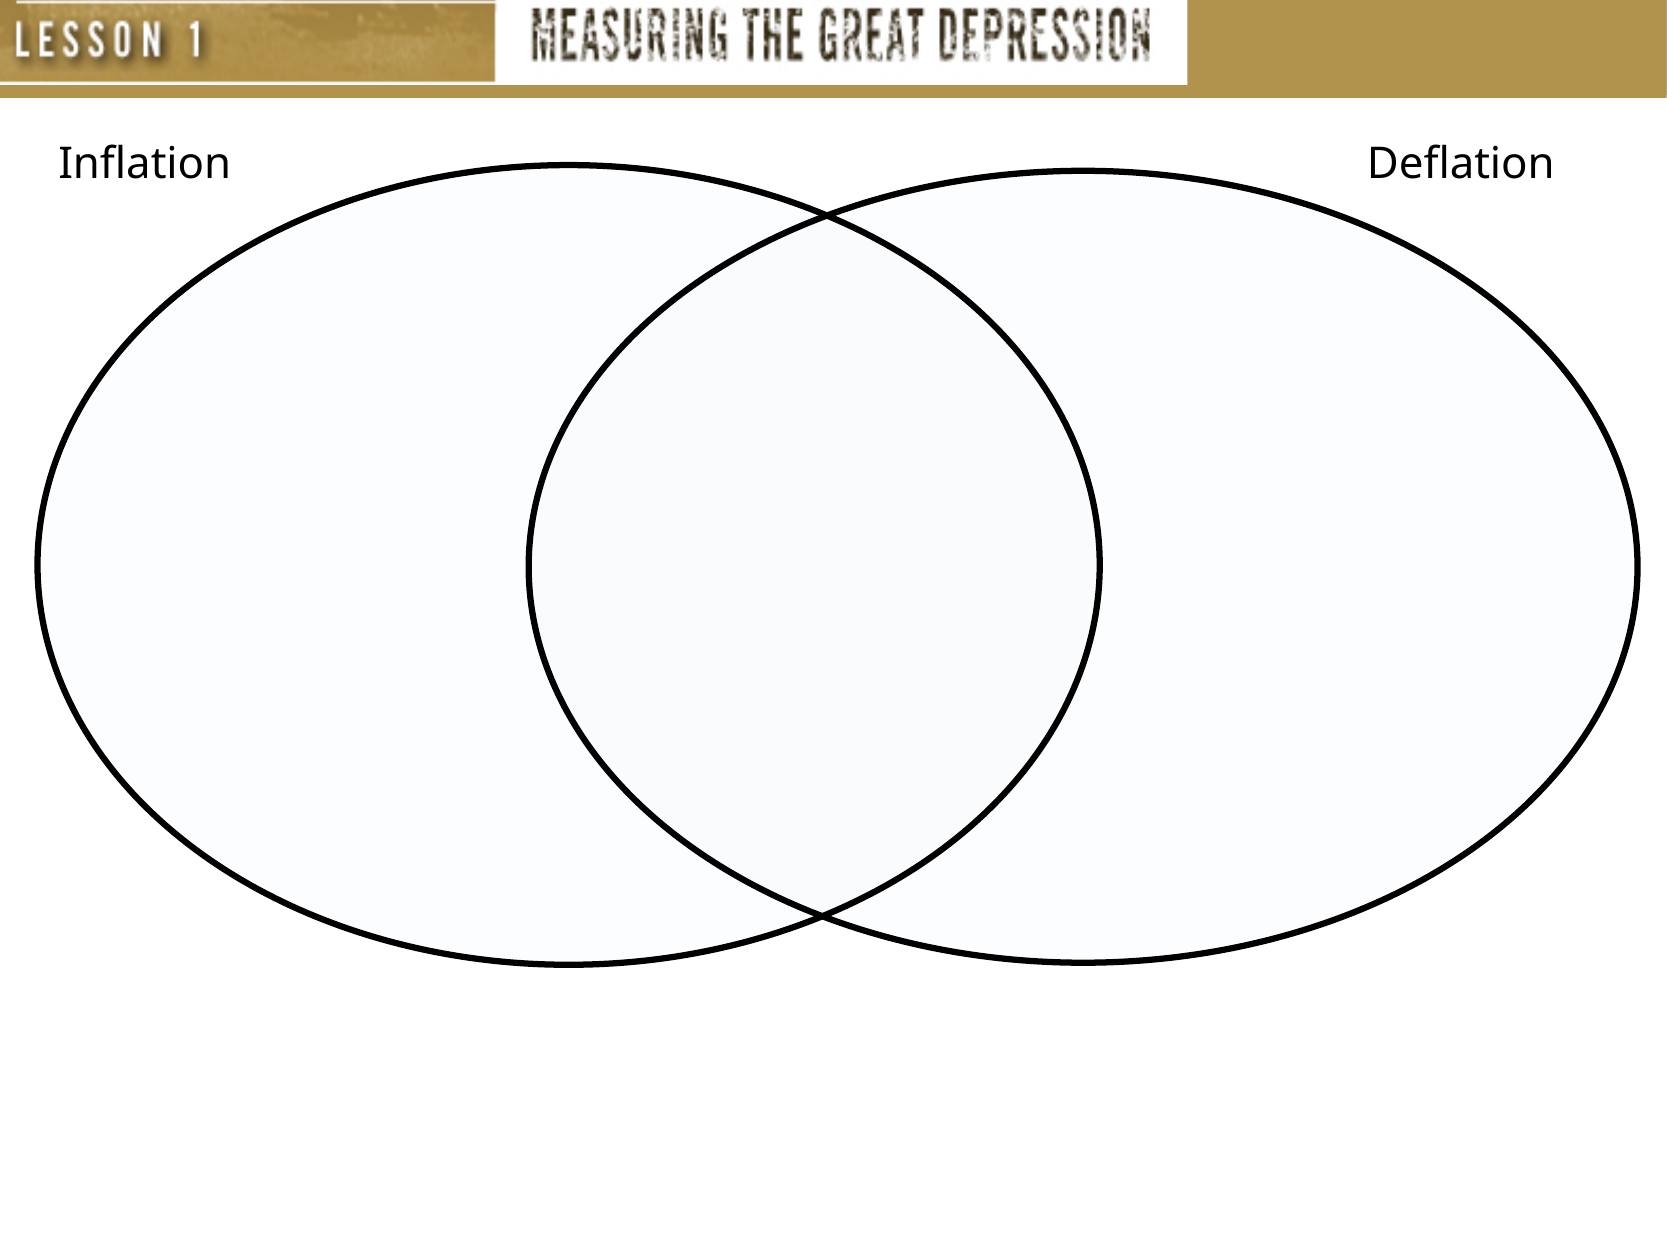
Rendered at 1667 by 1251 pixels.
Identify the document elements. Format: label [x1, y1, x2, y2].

picture [0, 0, 1188, 85]
text_box [37, 126, 1665, 965]
